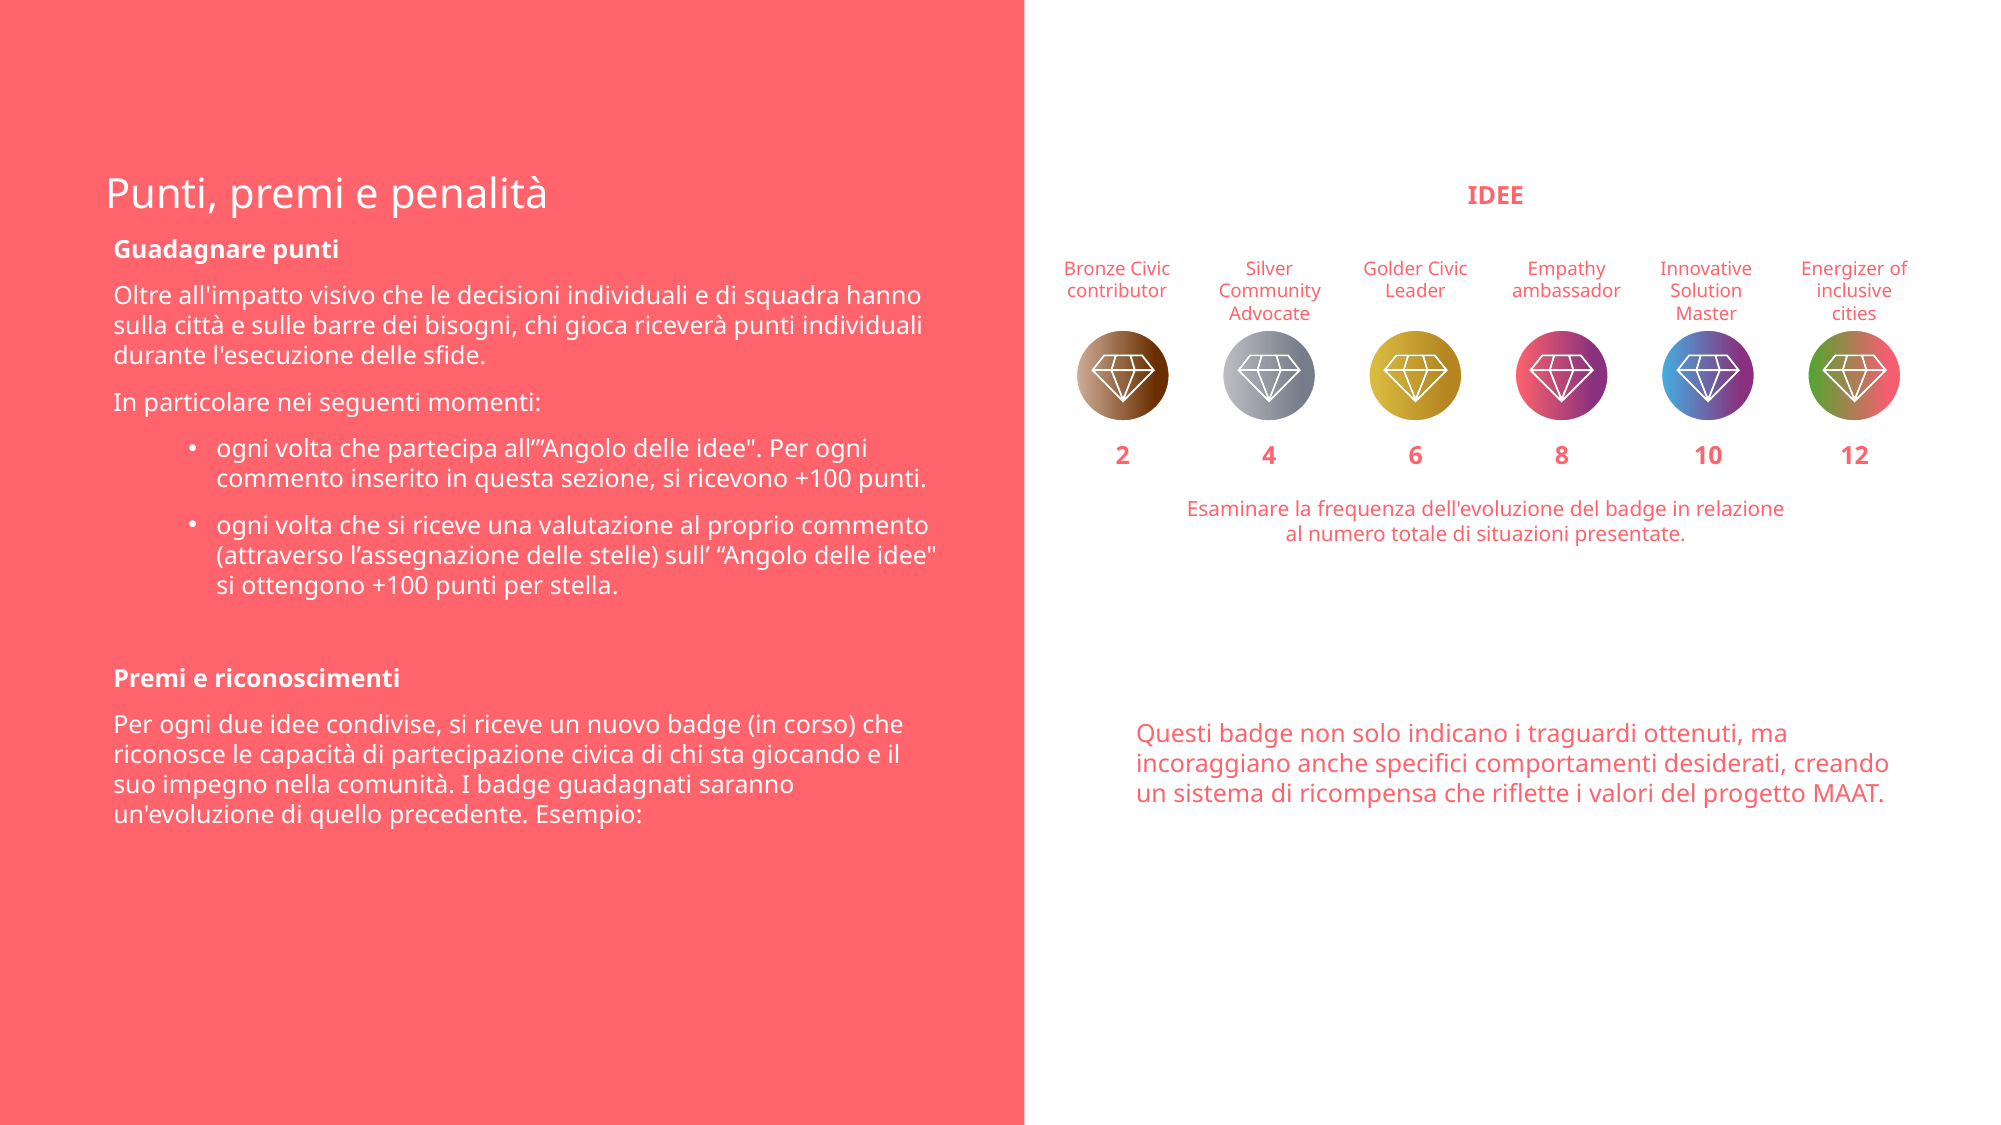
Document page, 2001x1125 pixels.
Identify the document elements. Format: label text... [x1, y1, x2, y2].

text_box Energizer of inclusive cities [1780, 248, 1928, 332]
text_box 12 [1792, 432, 1918, 478]
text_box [1514, 329, 1610, 423]
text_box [1075, 329, 1171, 423]
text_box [1806, 329, 1902, 423]
text_box Golder Civic Leader [1341, 248, 1487, 309]
text_box Questi badge non solo indicano i traguardi ottenuti, ma incoraggiano anche specifici comportamenti desiderati, creando un sistema di ricompensa che riflette i valori del progetto MAAT. [1121, 710, 1928, 815]
text_box Esaminare la frequenza dell'evoluzione del badge in relazione al numero totale di situazioni presentate. [1075, 488, 1902, 554]
text_box Bronze Civic contributor [1037, 248, 1196, 309]
text_box [0, 0, 1024, 1125]
text_box [1024, 0, 2000, 1125]
text_box Guadagnare punti Oltre all'impatto visivo che le decisioni individuali e di squadra hanno sulla città e sulle barre dei bisogni, chi gioca riceverà punti individuali durante l'esecuzione delle sfide. In particolare nei seguenti momenti: ogni volta che partecipa all’”Angolo delle idee". Per ogni commento inserito in questa sezione, si ricevono +100 punti. ogni volta che si riceve una valutazione al proprio commento (attraverso l’assegnazione delle stelle) sull’ “Angolo delle idee" si ottengono +100 punti per stella. Premi e riconoscimenti Per ogni due idee condivise, si riceve un nuovo badge (in corso) che riconosce le capacità di partecipazione civica di chi sta giocando e il suo impegno nella comunità. I badge guadagnati saranno un'evoluzione di quello precedente. Esempio: [98, 225, 963, 837]
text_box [1367, 329, 1463, 423]
text_box Punti, premi e penalità [105, 104, 1534, 217]
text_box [1660, 329, 1756, 423]
text_box 4 [1206, 432, 1332, 478]
text_box 2 [1060, 432, 1186, 478]
text_box Empathy ambassador [1487, 248, 1632, 309]
text_box 6 [1353, 432, 1478, 478]
text_box Silver Community Advocate [1196, 248, 1343, 332]
text_box IDEE [1436, 171, 1562, 217]
text_box Innovative Solution Master [1632, 248, 1780, 332]
text_box 10 [1645, 432, 1771, 478]
text_box 8 [1499, 432, 1625, 478]
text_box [1221, 329, 1317, 423]
